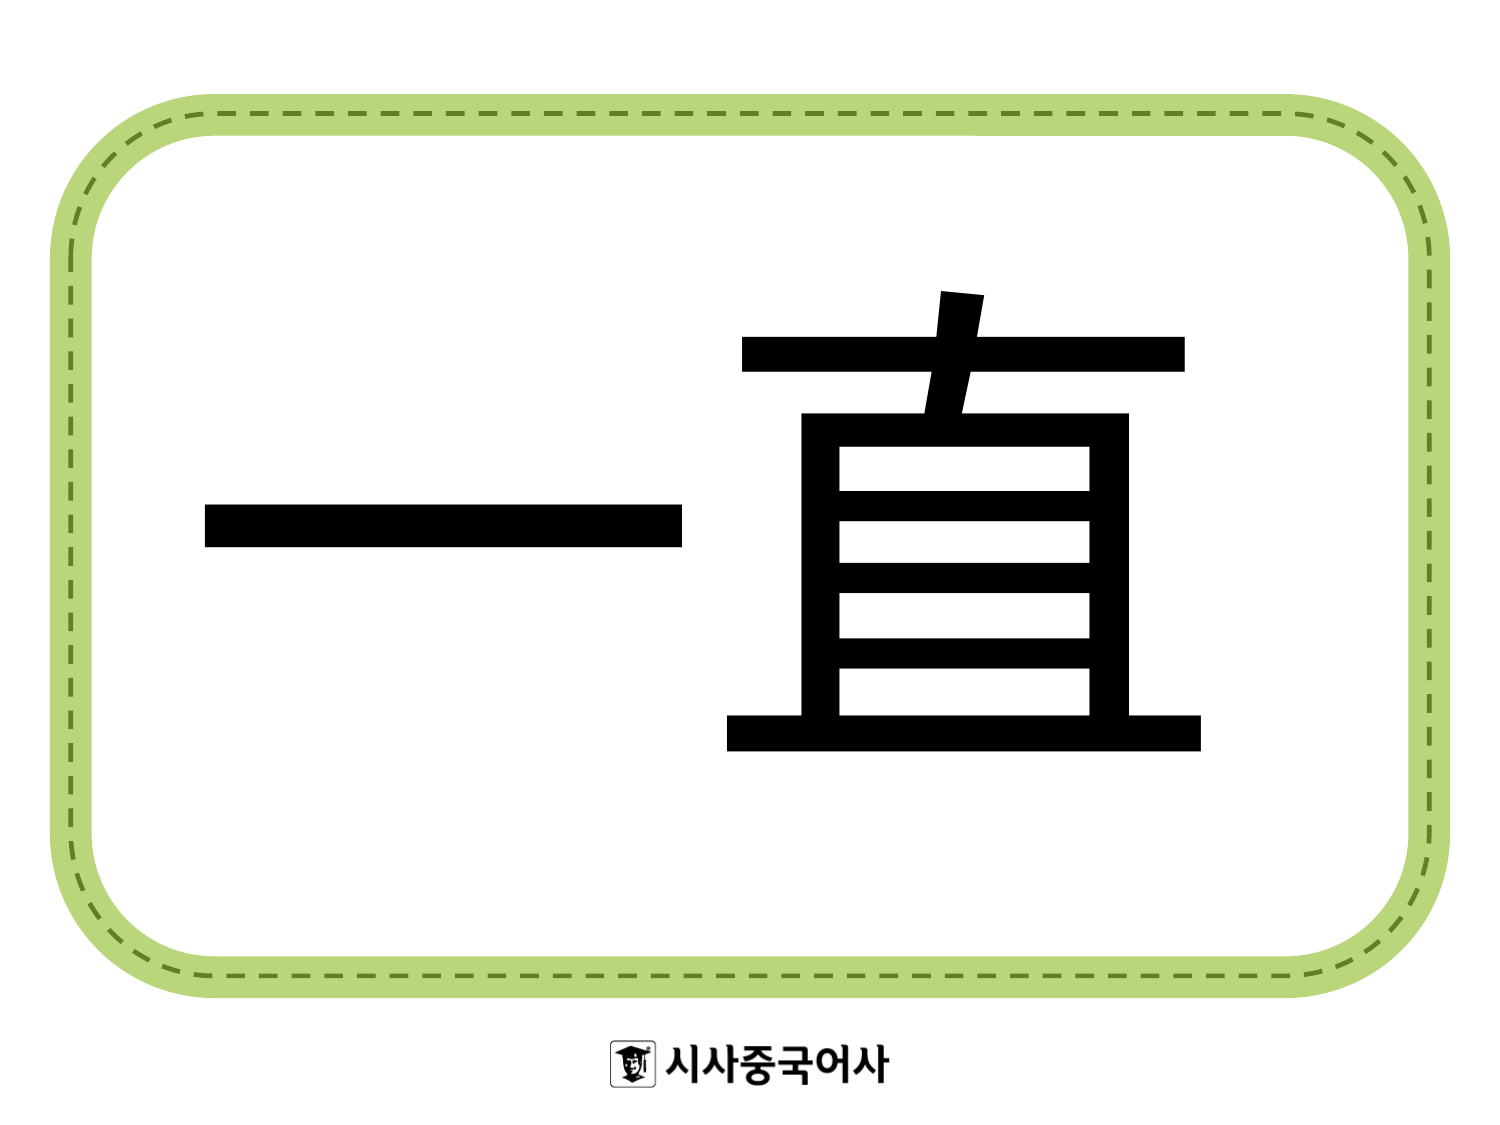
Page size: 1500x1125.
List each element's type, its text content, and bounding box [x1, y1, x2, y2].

text_box 一直 [145, 189, 1354, 853]
picture [602, 1034, 898, 1094]
